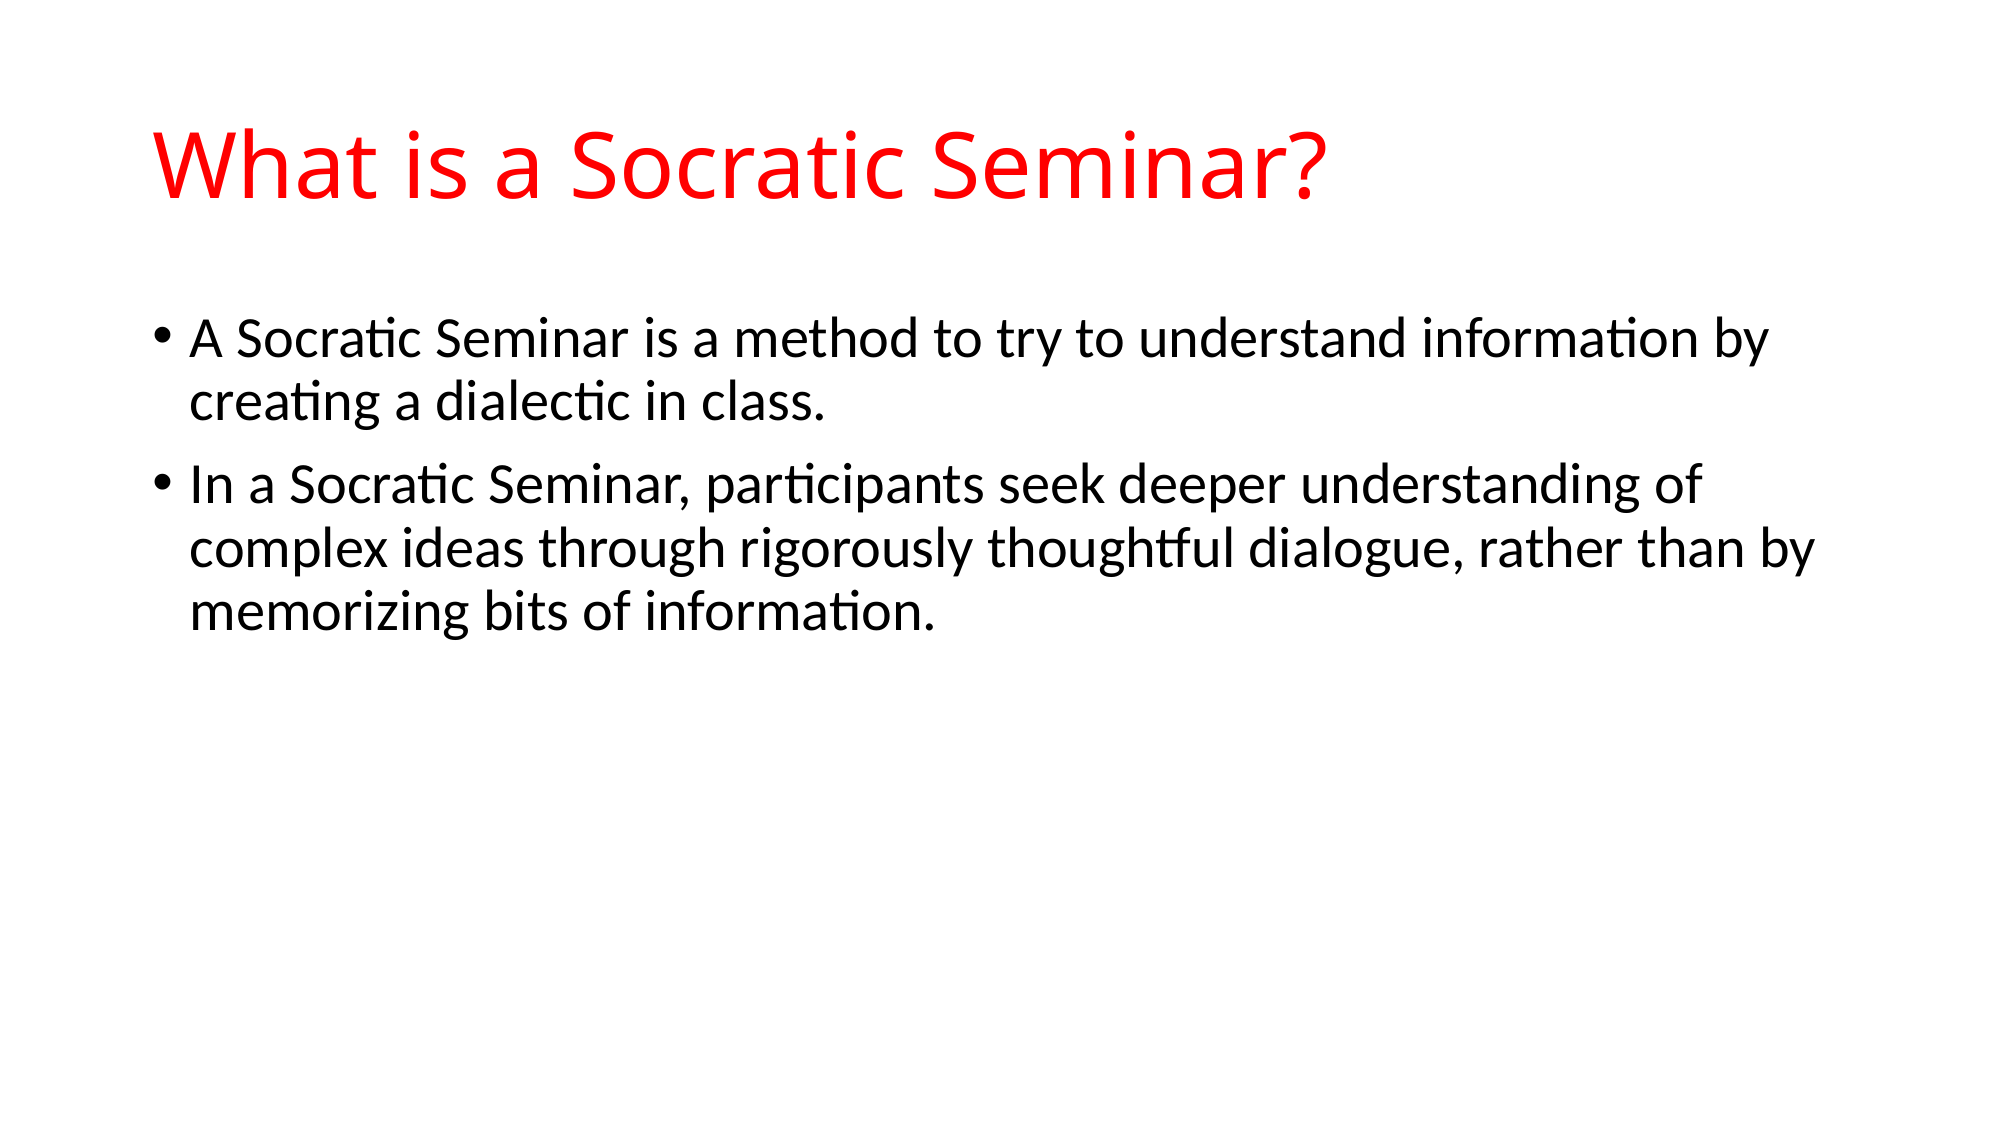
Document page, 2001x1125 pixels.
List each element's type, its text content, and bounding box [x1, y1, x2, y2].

list A Socratic Seminar is a method to try to understand information by creating a dialectic in class. In a Socratic Seminar, participants seek deeper understanding of complex ideas through rigorously thoughtful dialogue, rather than by memorizing bits of information. [137, 299, 1863, 1014]
title What is a Socratic Seminar? [137, 59, 1863, 278]
